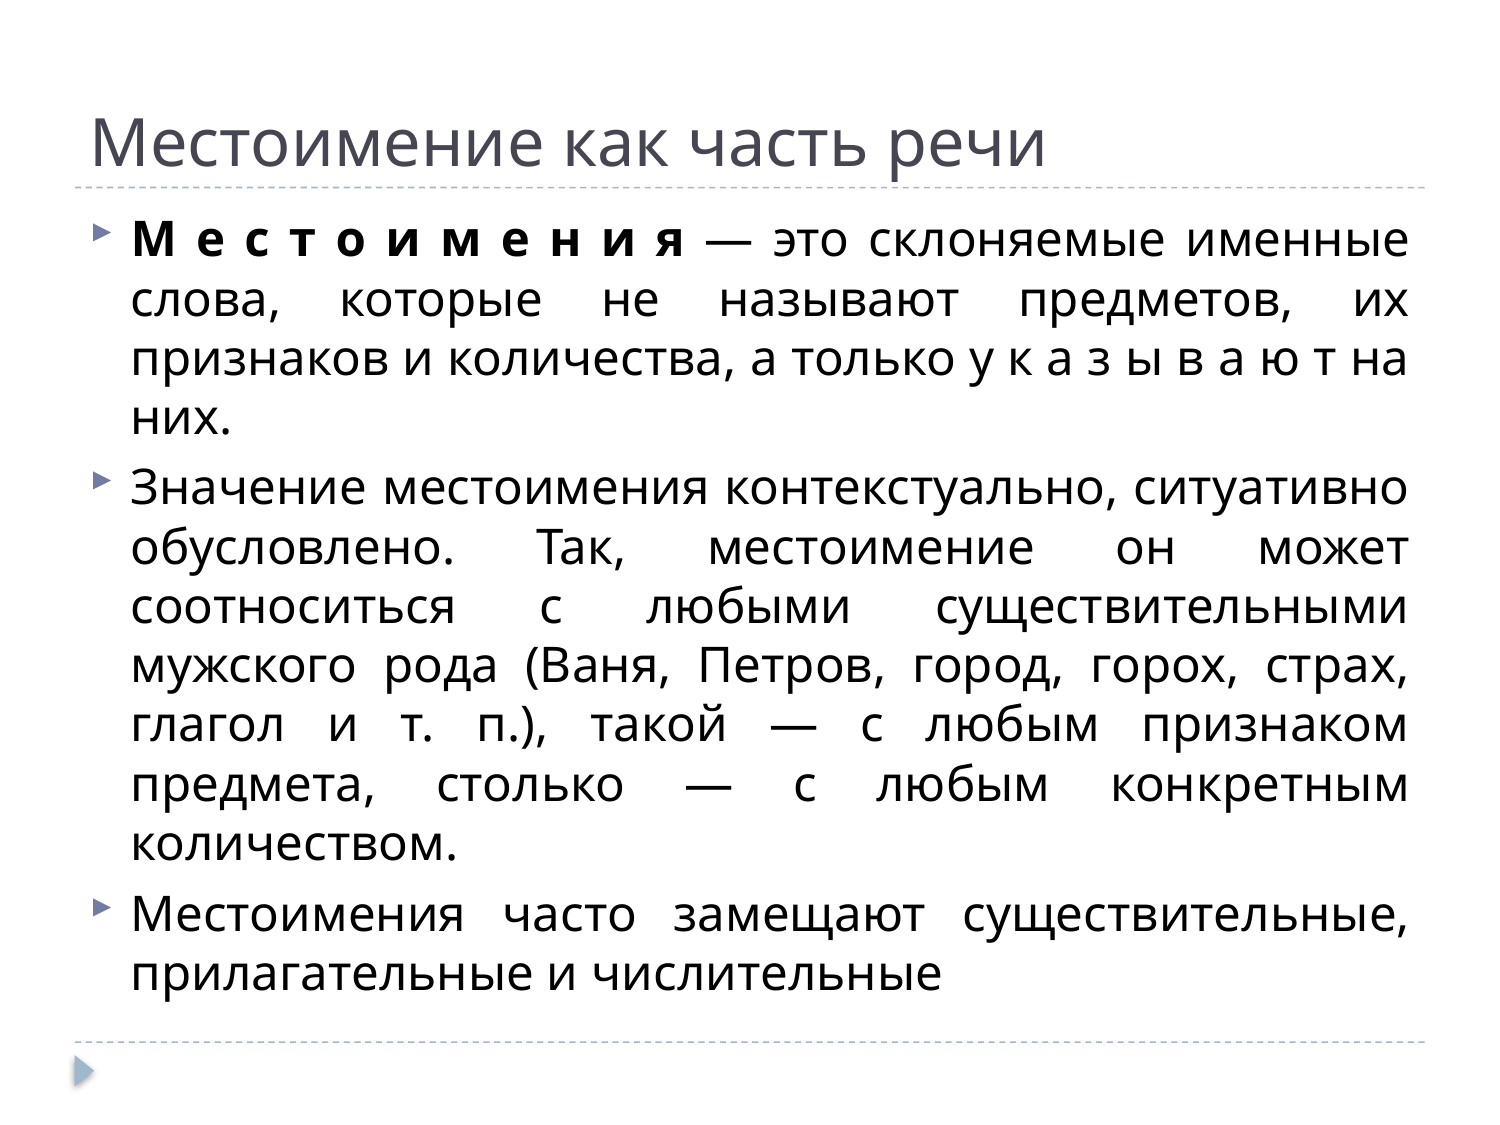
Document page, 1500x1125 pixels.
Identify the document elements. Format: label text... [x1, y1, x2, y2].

list М е с т о и м е н и я — это склоняемые именные слова, которые не называют предметов, их признаков и количества, а только у к а з ы в а ю т на них. Значение местоимения контекстуально, ситуативно обусловлено. Так, местоимение он может соотноситься с любыми существительными мужского рода (Ваня, Петров, город, горох, страх, глагол и т. п.), такой — с любым признаком предмета, столько — с любым конкретным количеством. Местоимения часто замещают существительные, прилагательные и числительные [75, 200, 1425, 1010]
title Местоимение как часть речи [75, 24, 1425, 188]
